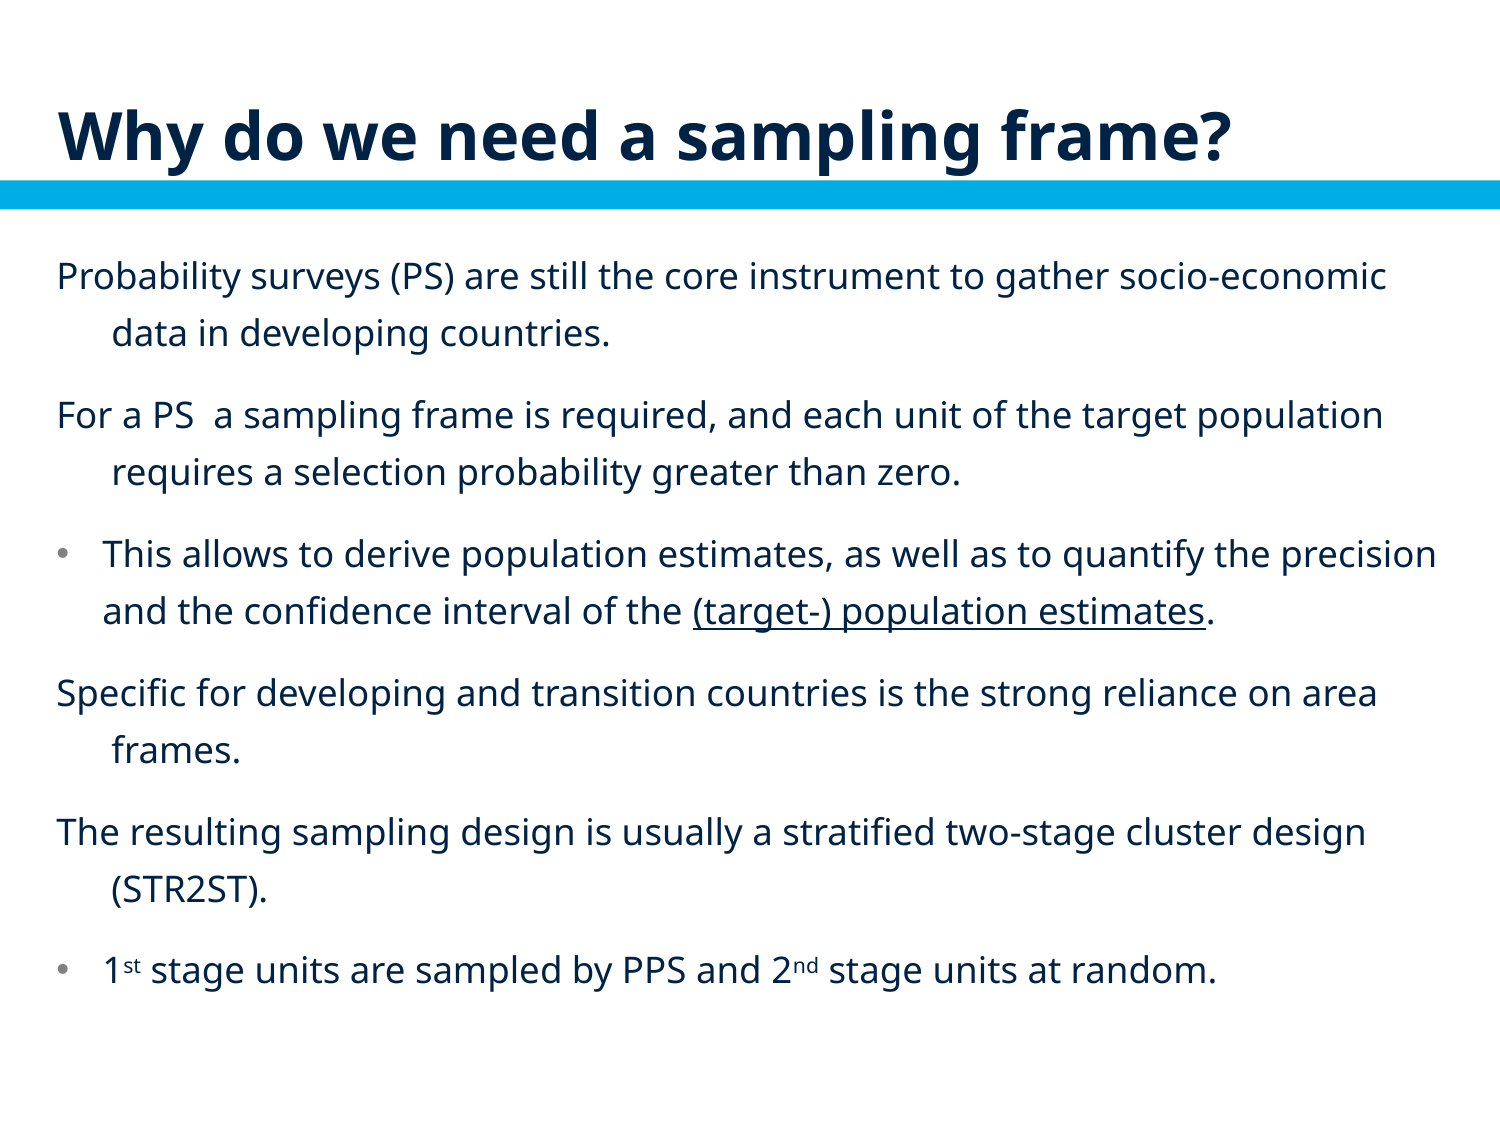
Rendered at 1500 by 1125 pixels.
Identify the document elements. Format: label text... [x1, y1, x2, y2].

list Probability surveys (PS) are still the core instrument to gather socio-economic data in developing countries. For a PS a sampling frame is required, and each unit of the target population requires a selection probability greater than zero. This allows to derive population estimates, as well as to quantify the precision and the confidence interval of the (target-) population estimates. Specific for developing and transition countries is the strong reliance on area frames. The resulting sampling design is usually a stratified two-stage cluster design (STR2ST). 1st stage units are sampled by PPS and 2nd stage units at random. [56, 239, 1442, 995]
title Why do we need a sampling frame? [58, 49, 1447, 174]
